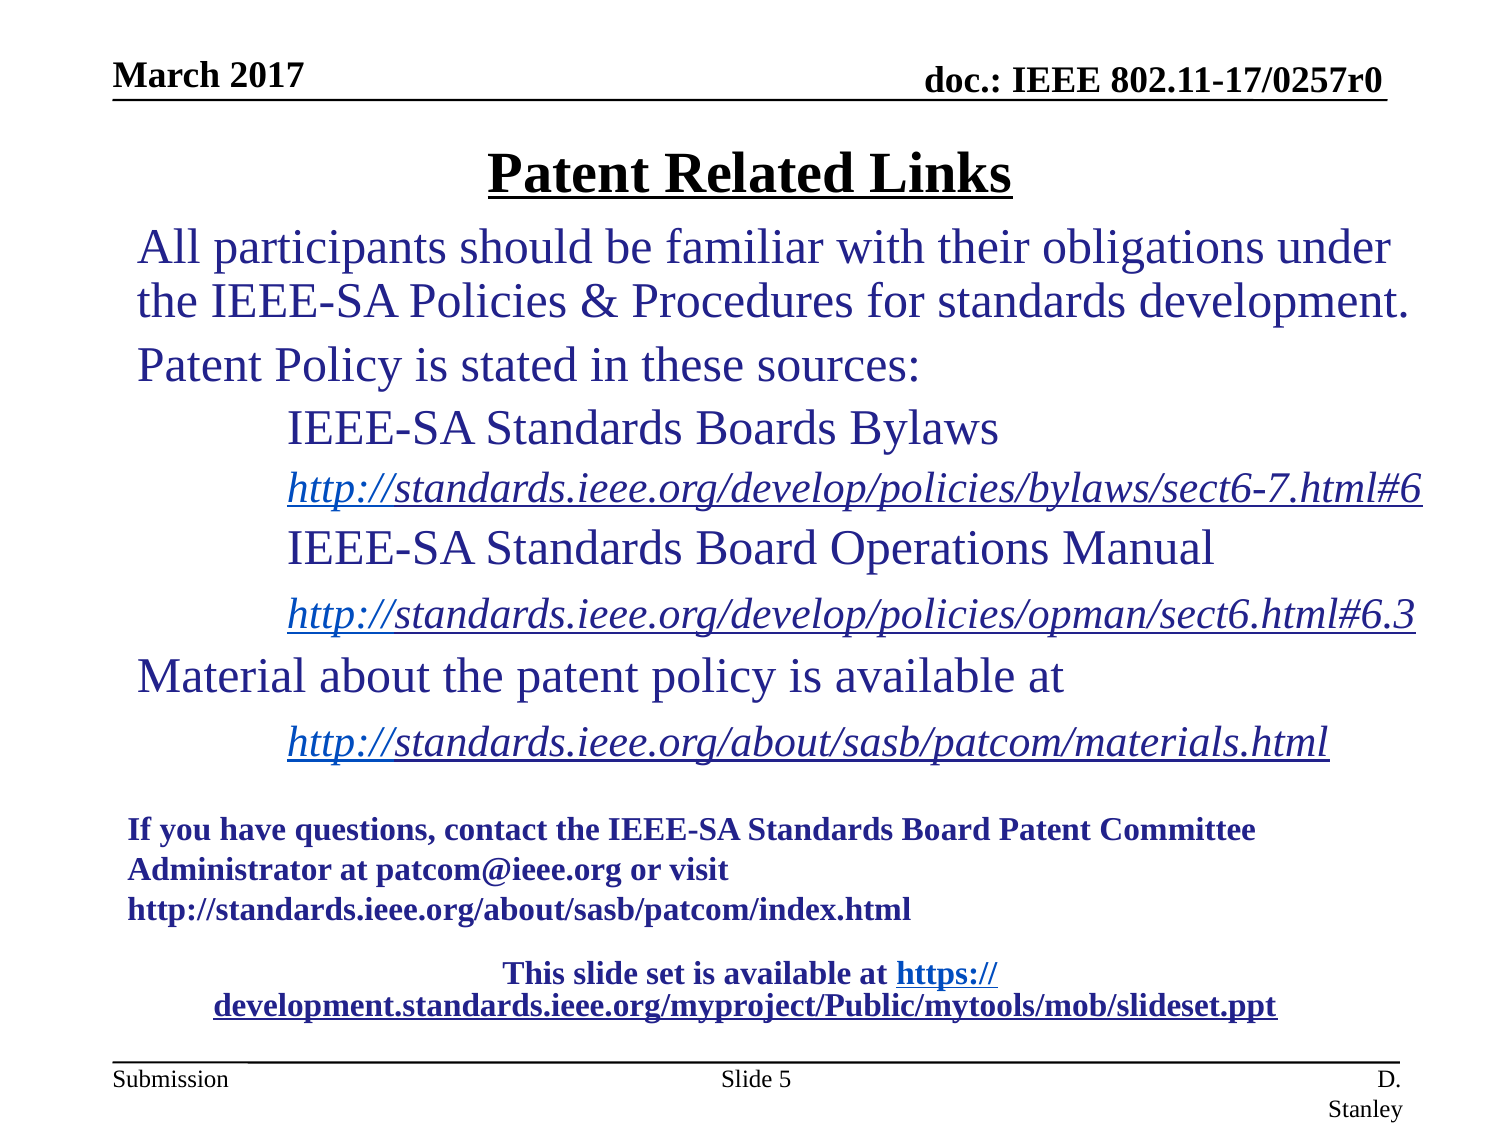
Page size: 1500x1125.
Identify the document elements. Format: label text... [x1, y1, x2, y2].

title Patent Related Links [112, 124, 1388, 212]
list All participants should be familiar with their obligations under the IEEE-SA Policies & Procedures for standards development. Patent Policy is stated in these sources: IEEE-SA Standards Boards Bylaws http://standards.ieee.org/develop/policies/bylaws/sect6-7.html#6 IEEE-SA Standards Board Operations Manual http://standards.ieee.org/develop/policies/opman/sect6.html#6.3 Material about the patent policy is available at http://standards.ieee.org/about/sasb/patcom/materials.html [0, 212, 1476, 851]
slide_number Slide 5 [712, 1061, 800, 1093]
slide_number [112, 49, 388, 96]
footer D. Stanley, HP Enterprise [1324, 1061, 1402, 1093]
text_box If you have questions, contact the IEEE-SA Standards Board Patent Committee Administrator at patcom@ieee.org or visit http://standards.ieee.org/about/sasb/patcom/index.html This slide set is available at https://development.standards.ieee.org/myproject/Public/mytools/mob/slideset.ppt [112, 799, 1388, 1031]
